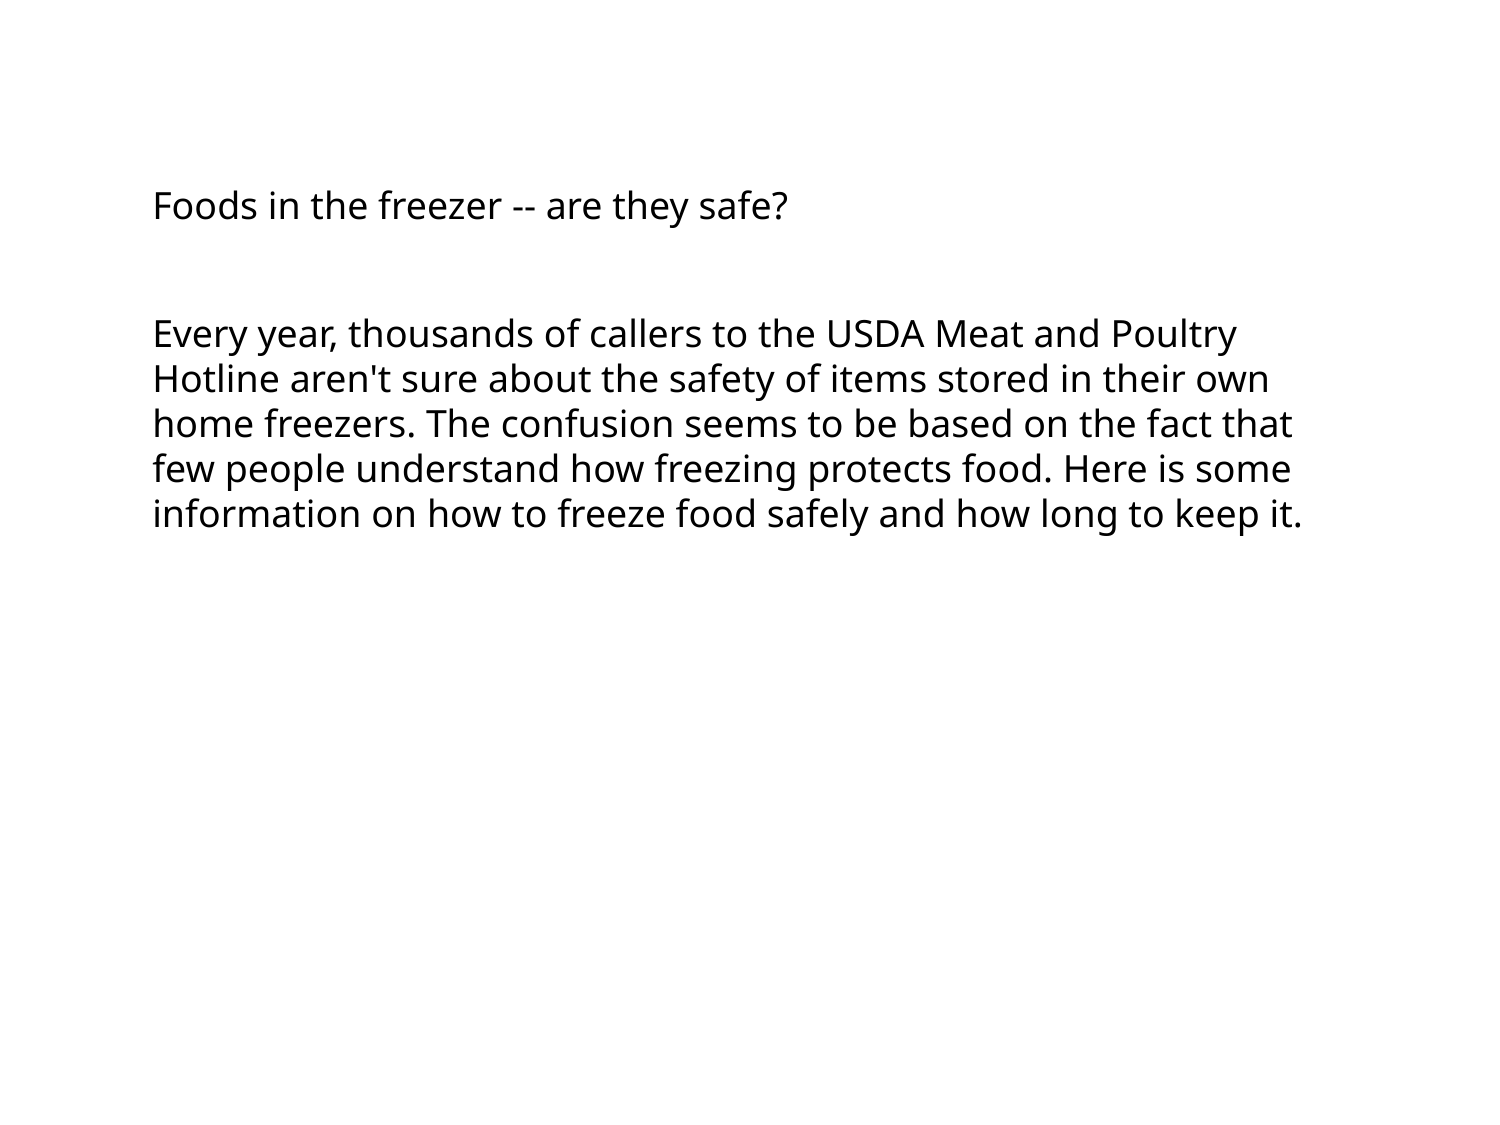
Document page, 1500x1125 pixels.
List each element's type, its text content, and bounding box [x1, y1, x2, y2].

text_box Foods in the freezer -- are they safe? Every year, thousands of callers to the USDA Meat and Poultry Hotline aren't sure about the safety of items stored in their own home freezers. The confusion seems to be based on the fact that few people understand how freezing protects food. Here is some information on how to freeze food safely and how long to keep it. [137, 174, 1375, 543]
